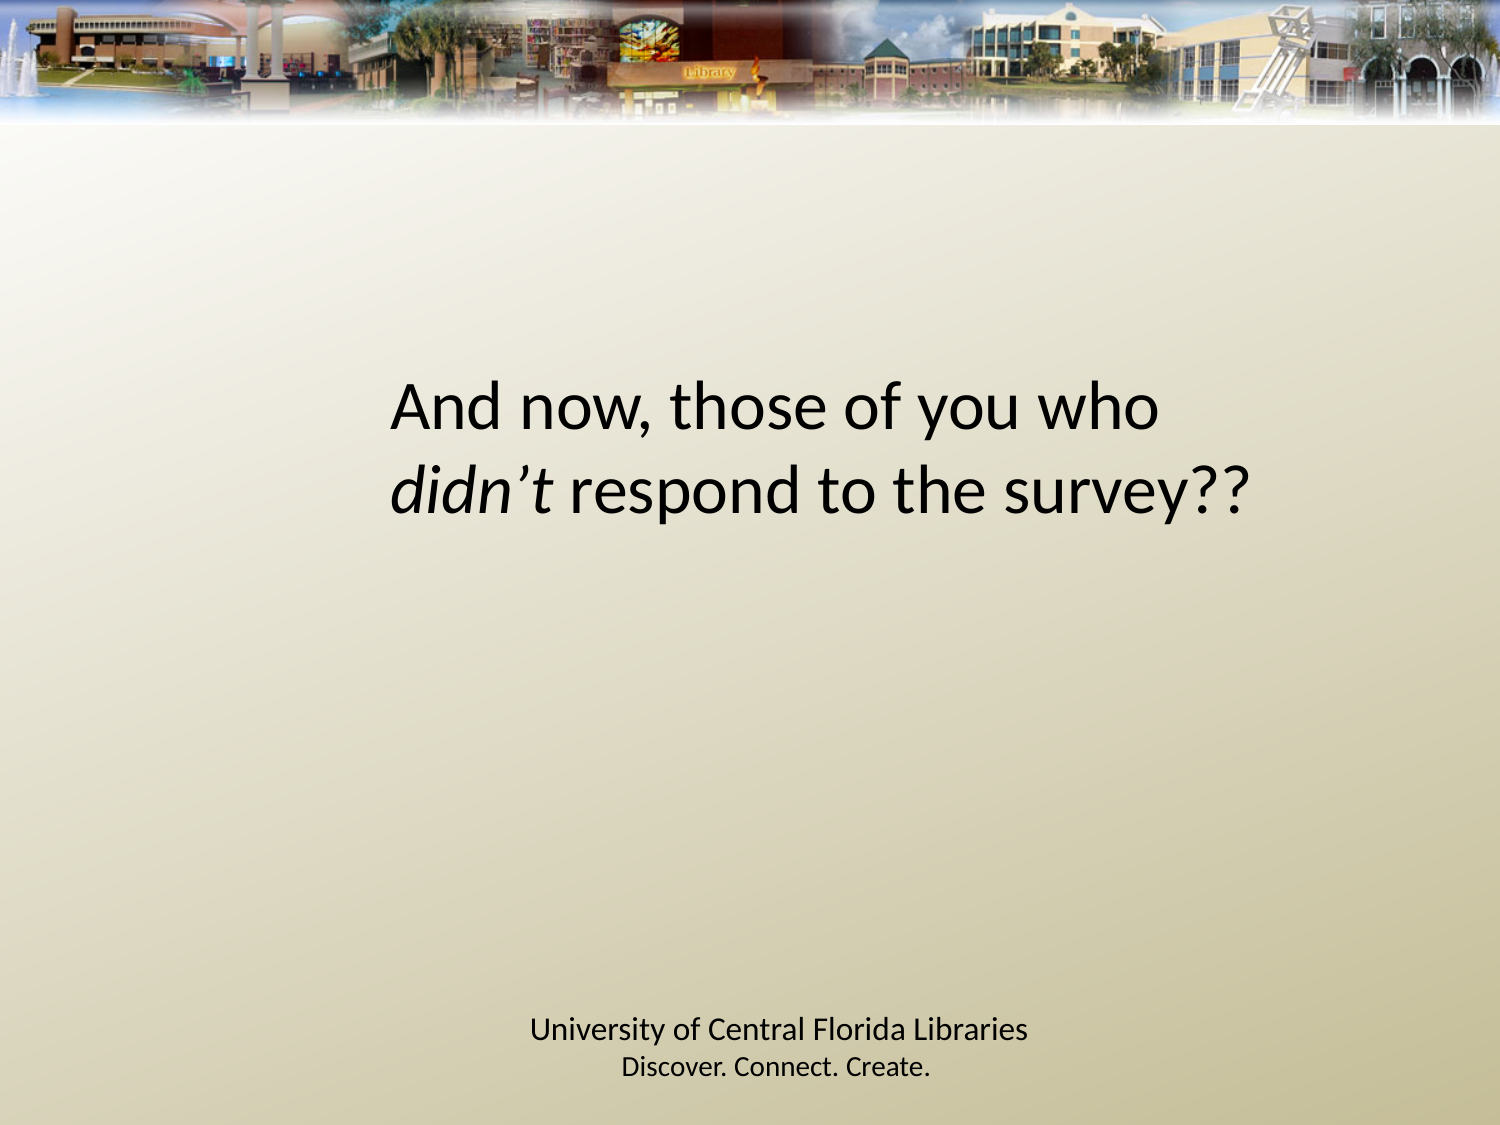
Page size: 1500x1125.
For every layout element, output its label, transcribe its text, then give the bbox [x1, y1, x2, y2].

title And now, those of you who didn’t respond to the survey?? [375, 350, 1275, 538]
picture [0, 0, 1500, 125]
text_box University of Central Florida Libraries Discover. Connect. Create. [515, 999, 1045, 1090]
